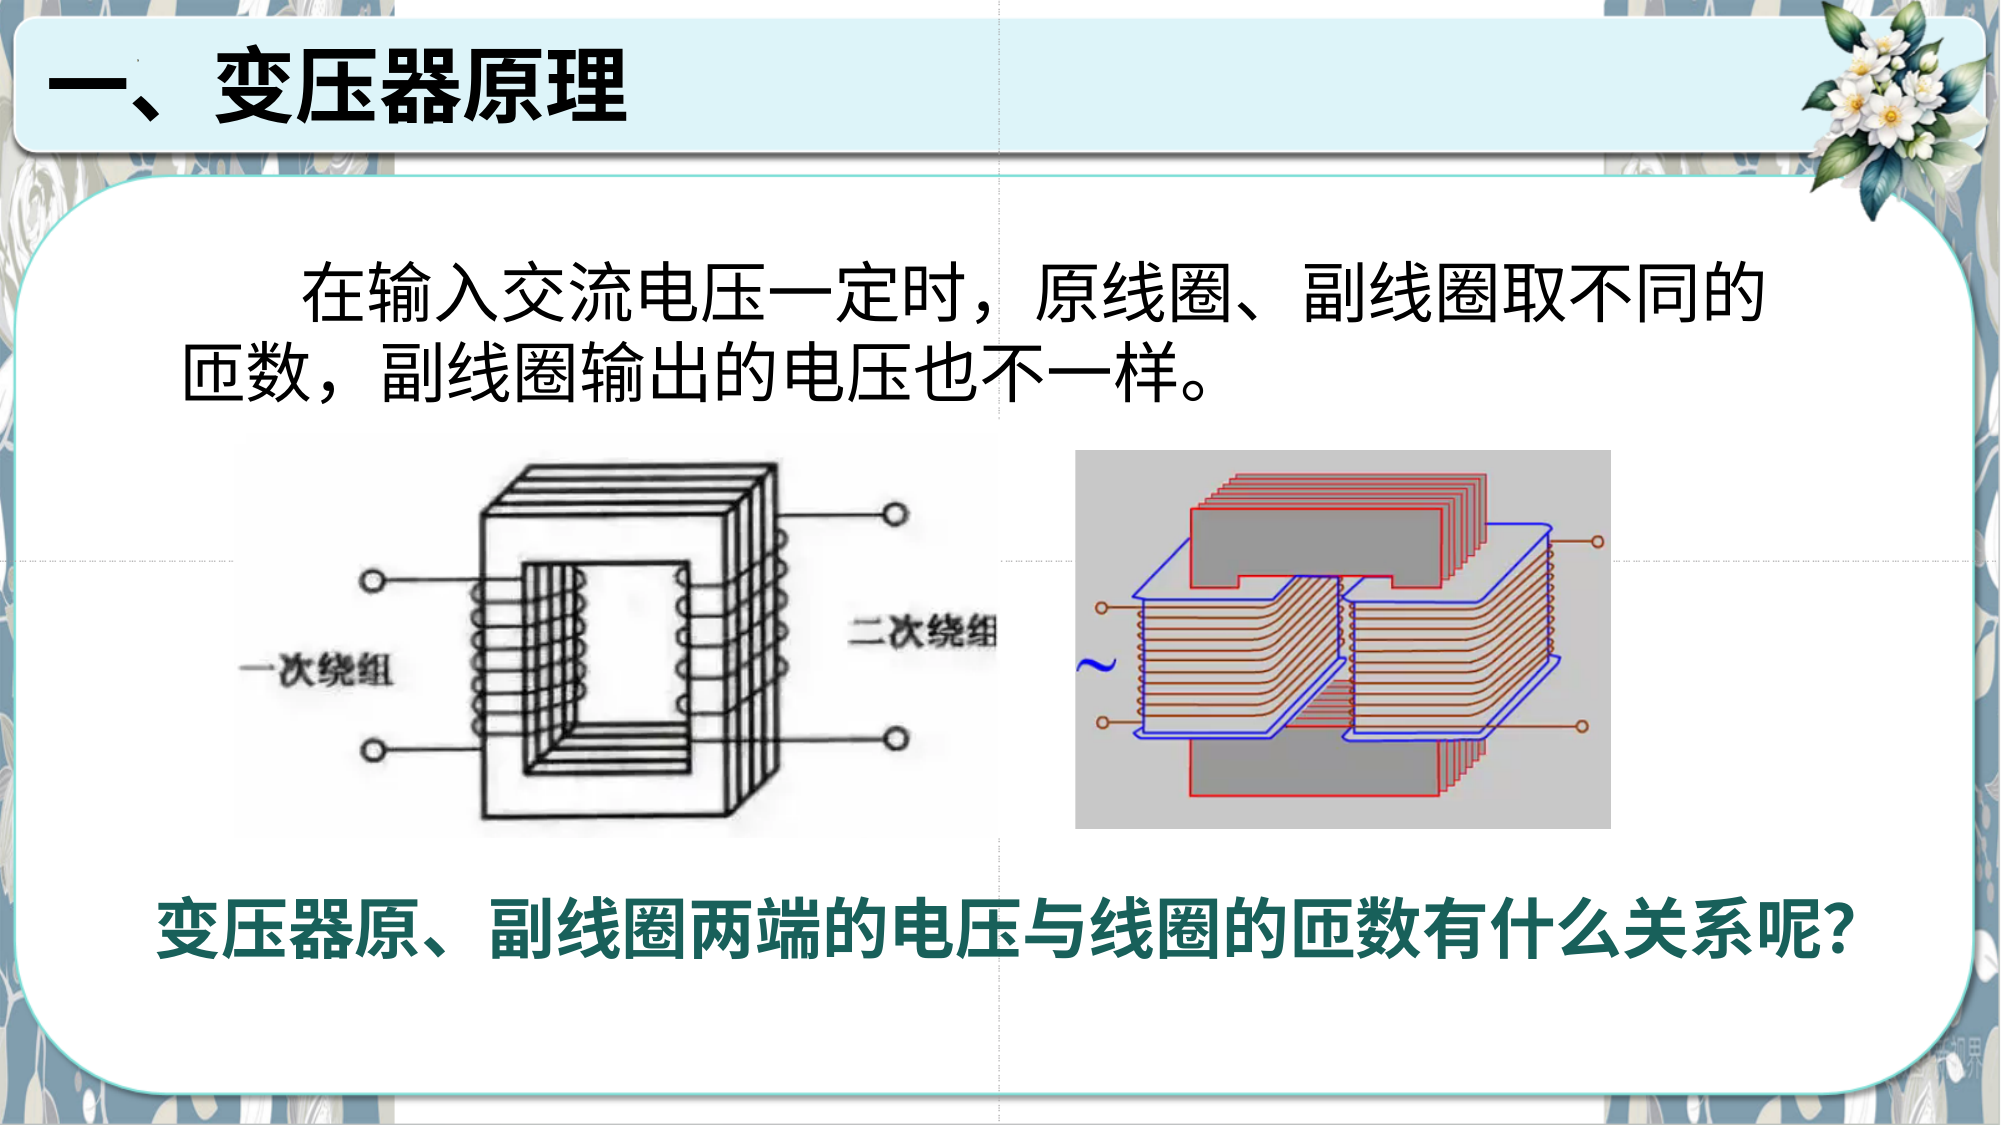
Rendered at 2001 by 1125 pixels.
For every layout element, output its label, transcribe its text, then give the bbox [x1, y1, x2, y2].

picture [0, 0, 2001, 1125]
text_box 在输入交流电压一定时，原线圈、副线圈取不同的匝数，副线圈输出的电压也不一样。 [164, 243, 1795, 419]
text_box 变压器原、副线圈两端的电压与线圈的匝数有什么关系呢？ [140, 879, 1899, 975]
text_box 一、变压器原理 [31, 25, 1228, 141]
